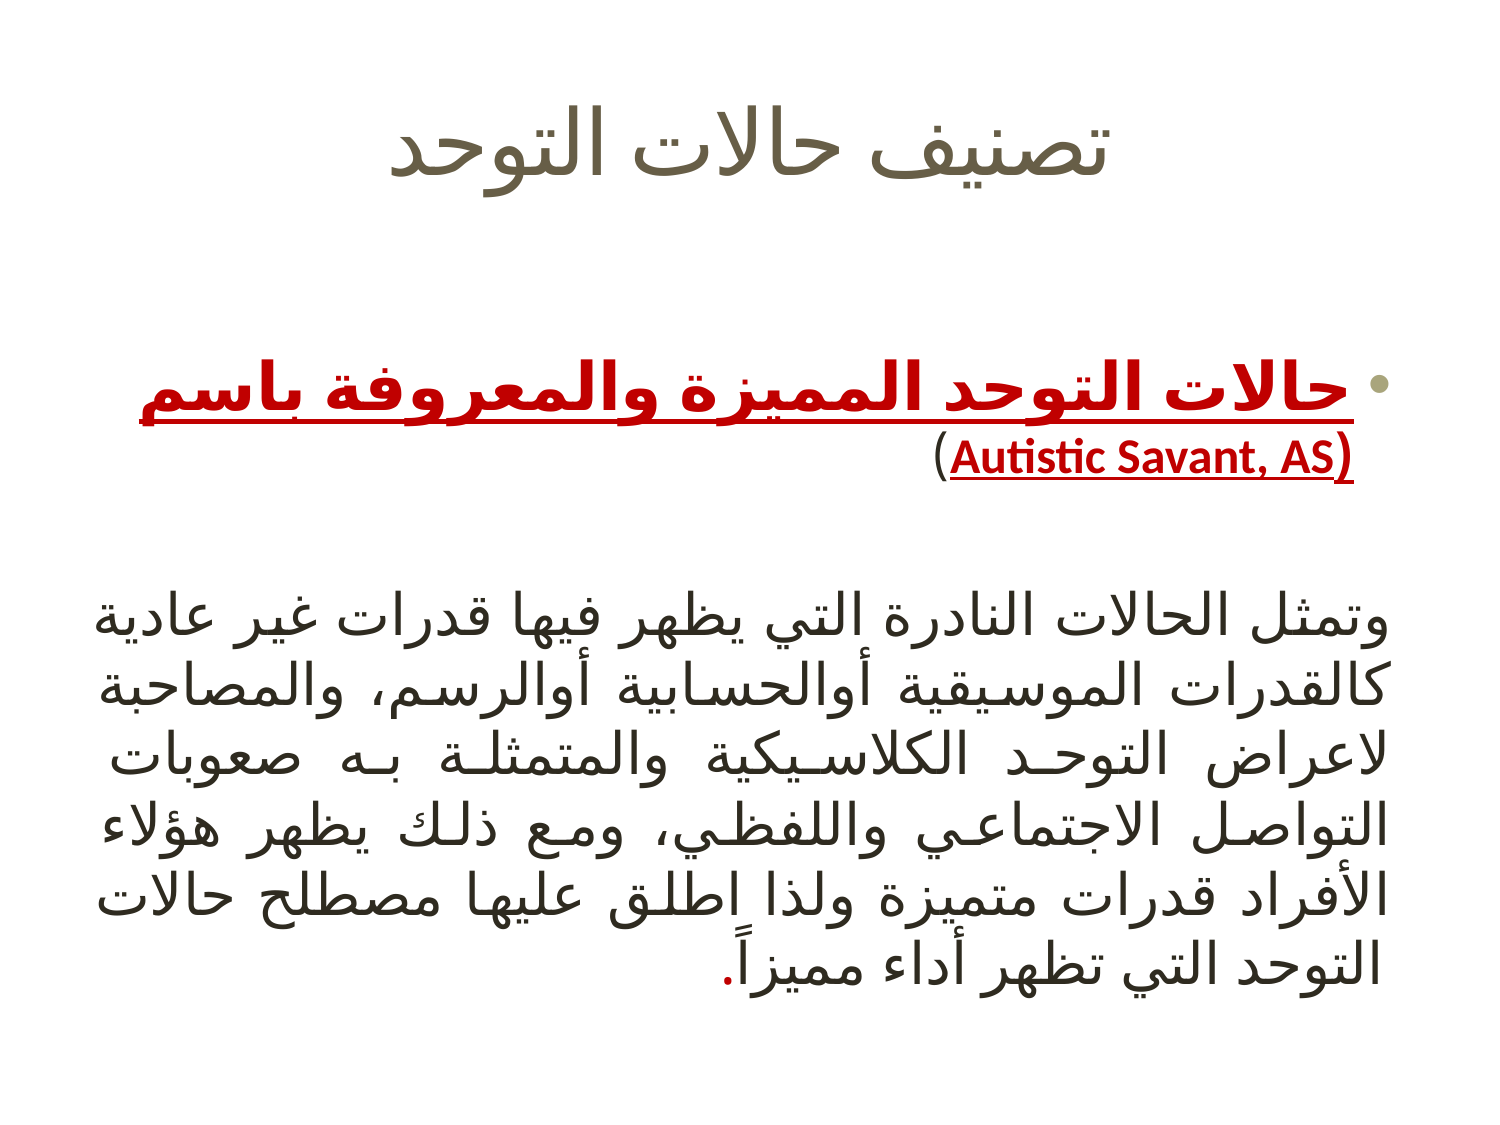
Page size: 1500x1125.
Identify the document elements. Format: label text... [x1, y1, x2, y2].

title تصنيف حالات التوحد [75, 45, 1425, 233]
list حالات التوحد المميزة والمعروفة باسم (Autistic Savant, AS) وتمثل الحالات النادرة التي يظهر فيها قدرات غير عادية كالقدرات الموسيقية أوالحسابية أوالرسم، والمصاحبة لاعراض التوحد الكلاسيكية والمتمثلة به صعوبات التواصل الاجتماعي واللفظي، ومع ذلك يظهر هؤلاء الأفراد قدرات متميزة ولذا اطلق عليها مصطلح حالات التوحد التي تظهر أداء مميزاً. [75, 262, 1425, 1005]
